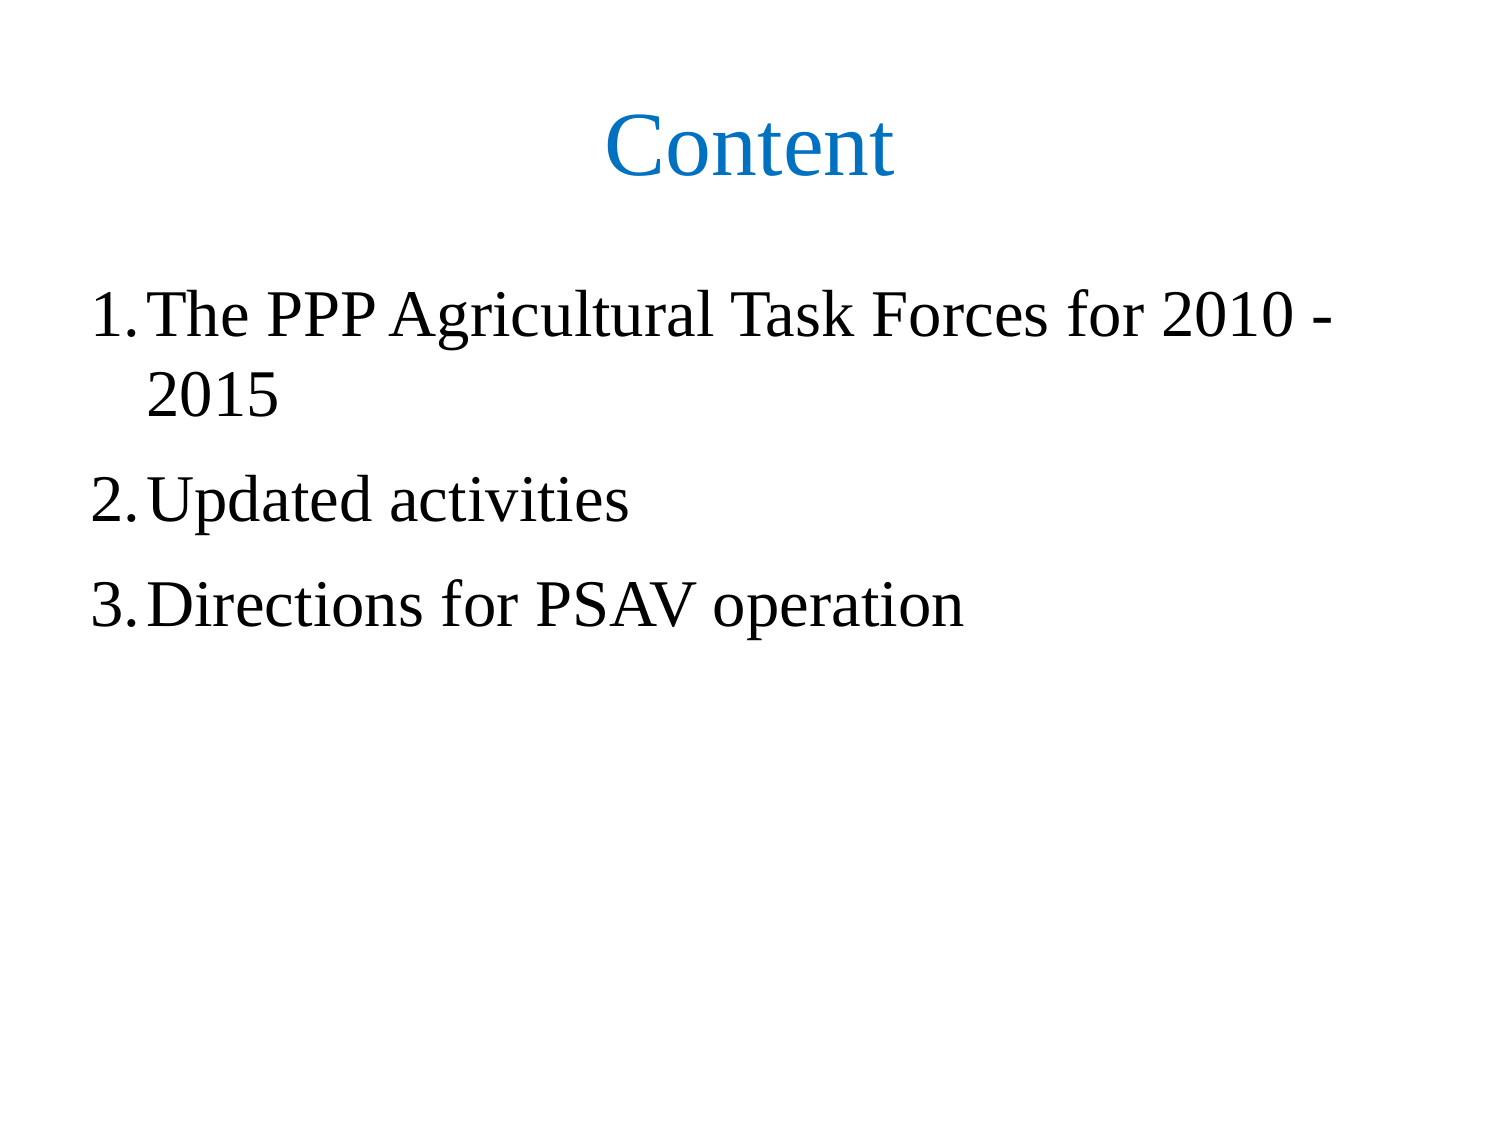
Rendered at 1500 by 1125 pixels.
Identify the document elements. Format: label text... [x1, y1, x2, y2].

list The PPP Agricultural Task Forces for 2010 - 2015 Updated activities Directions for PSAV operation [75, 262, 1425, 1005]
title Content [75, 45, 1425, 233]
